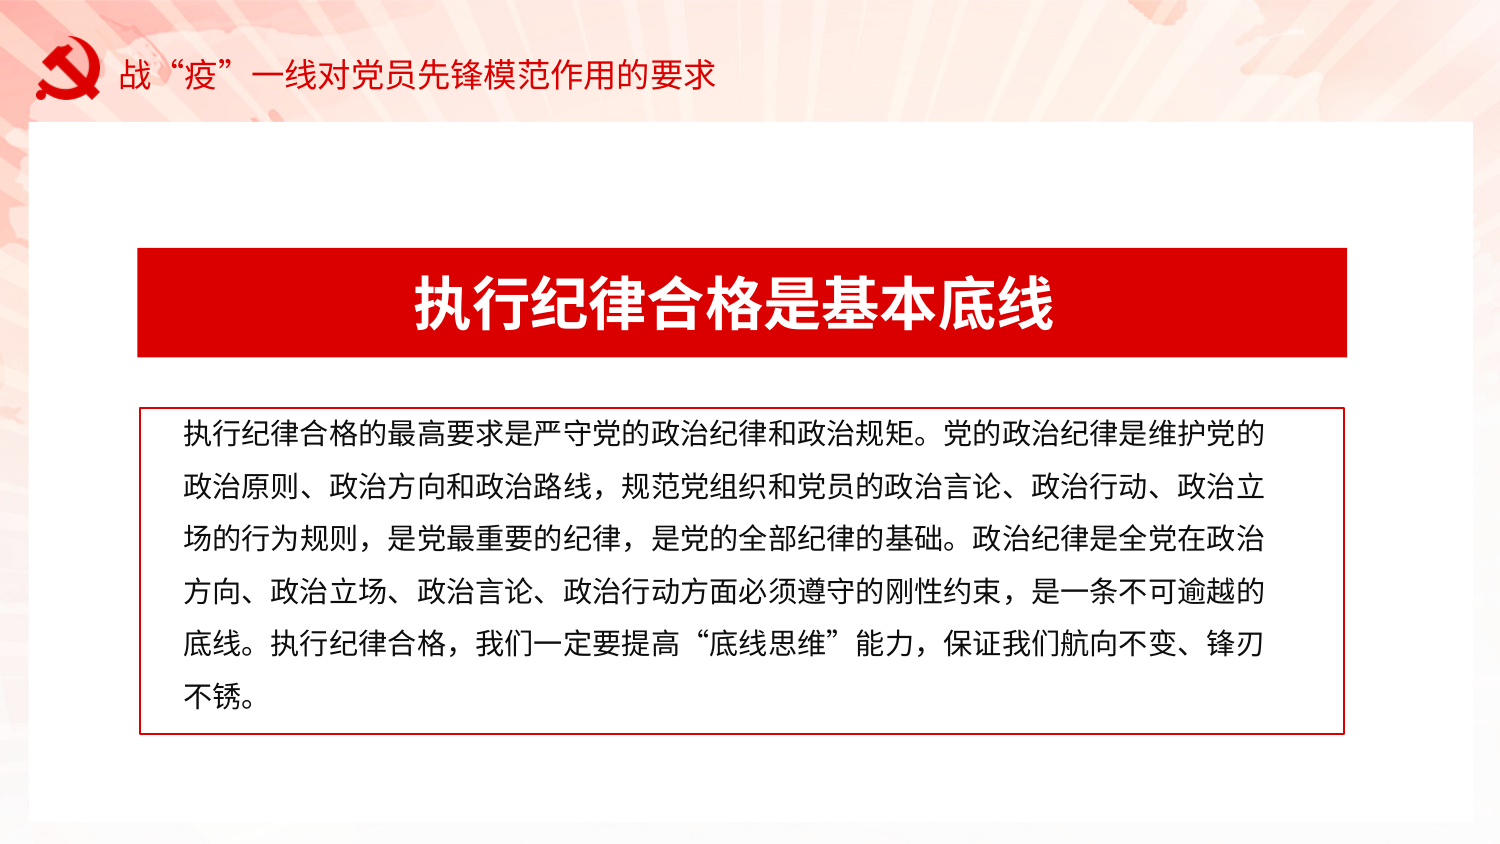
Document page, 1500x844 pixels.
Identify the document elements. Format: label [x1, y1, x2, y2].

text_box [137, 247, 1348, 358]
picture [0, 0, 1500, 844]
text_box [140, 407, 1344, 735]
